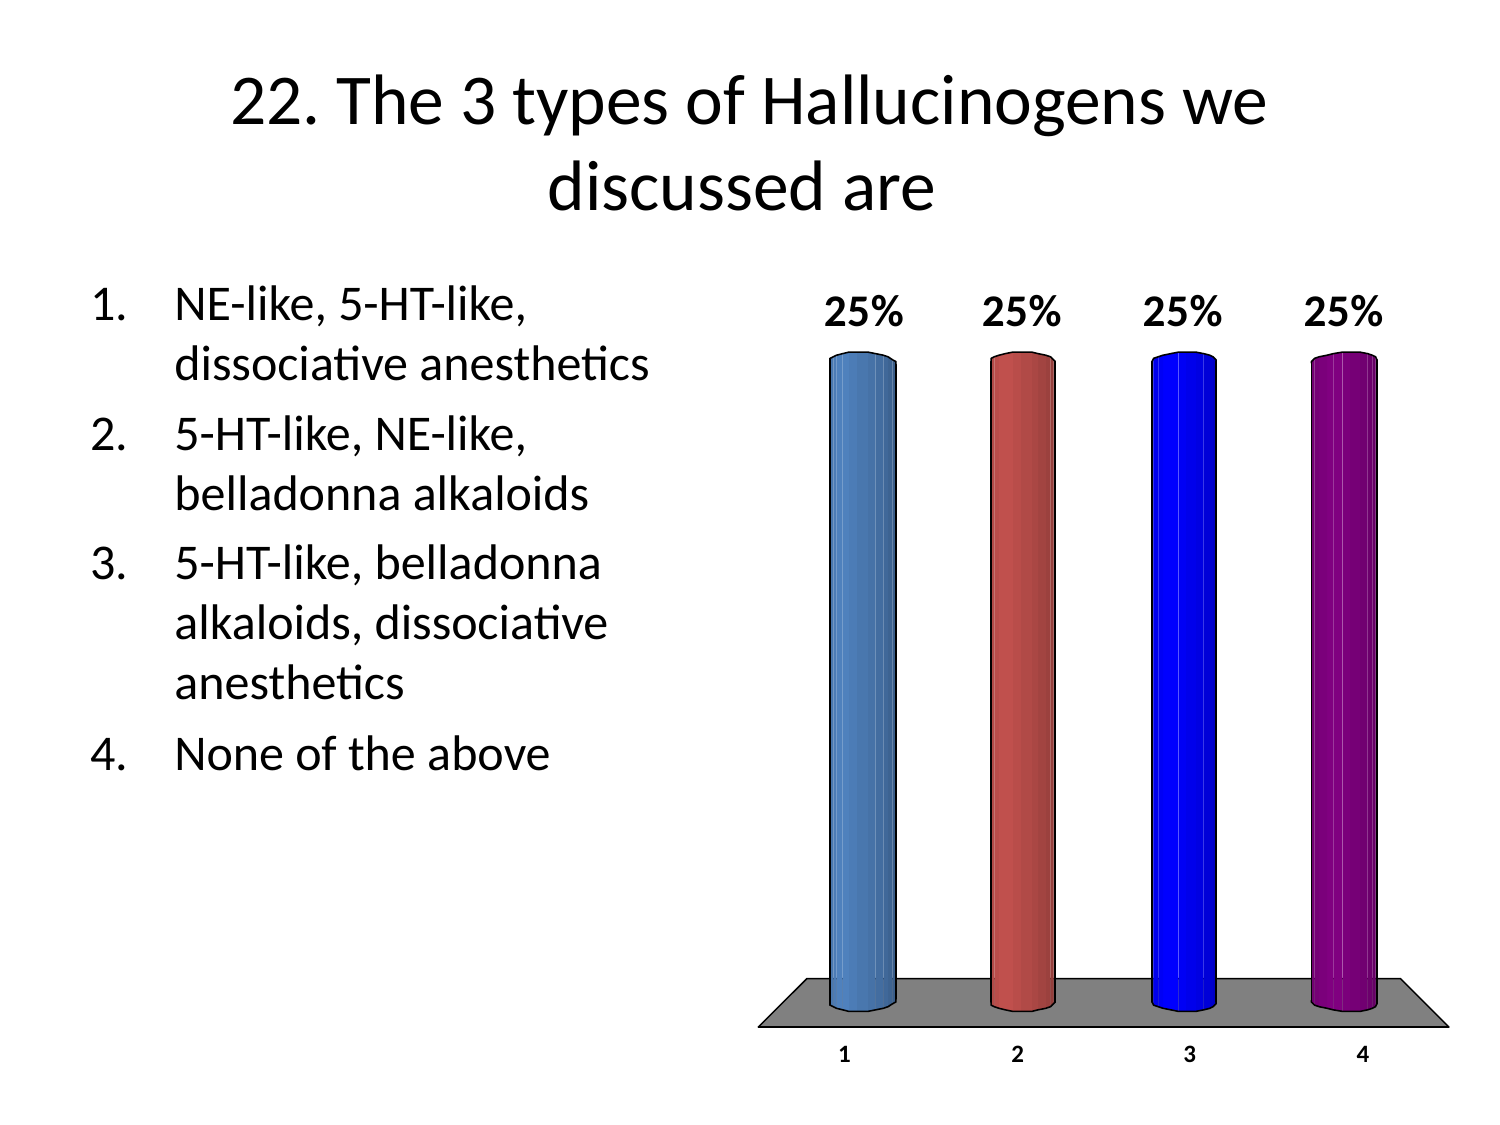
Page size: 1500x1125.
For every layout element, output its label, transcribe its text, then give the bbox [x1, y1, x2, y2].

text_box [739, 270, 1490, 1115]
list NE-like, 5-HT-like, dissociative anesthetics 5-HT-like, NE-like, belladonna alkaloids 5-HT-like, belladonna alkaloids, dissociative anesthetics None of the above [75, 262, 750, 1005]
title 22. The 3 types of Hallucinogens we discussed are [75, 45, 1425, 233]
